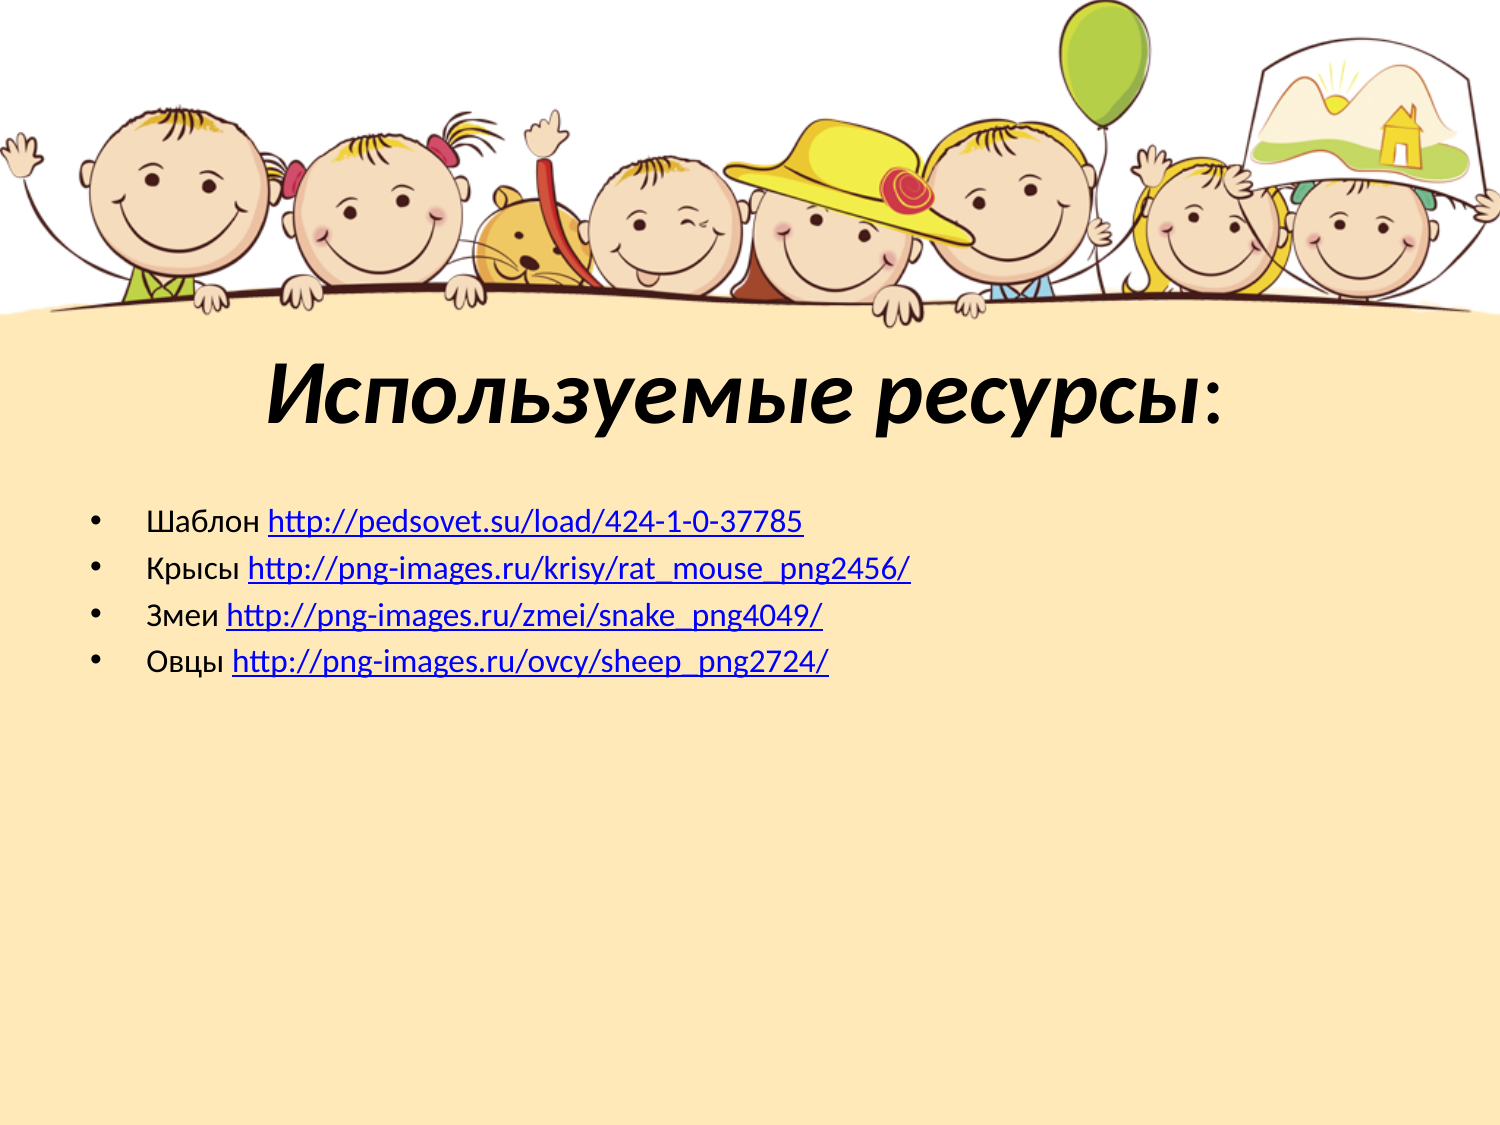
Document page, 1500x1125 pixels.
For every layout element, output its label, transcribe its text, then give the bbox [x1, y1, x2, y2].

picture [0, 0, 1500, 1125]
title Используемые ресурсы: [70, 292, 1421, 481]
list Шаблон http://pedsovet.su/load/424-1-0-37785 Крысы http://png-images.ru/krisy/rat_mouse_png2456/ Змеи http://png-images.ru/zmei/snake_png4049/ Овцы http://png-images.ru/ovcy/sheep_png2724/ [74, 491, 1426, 1006]
